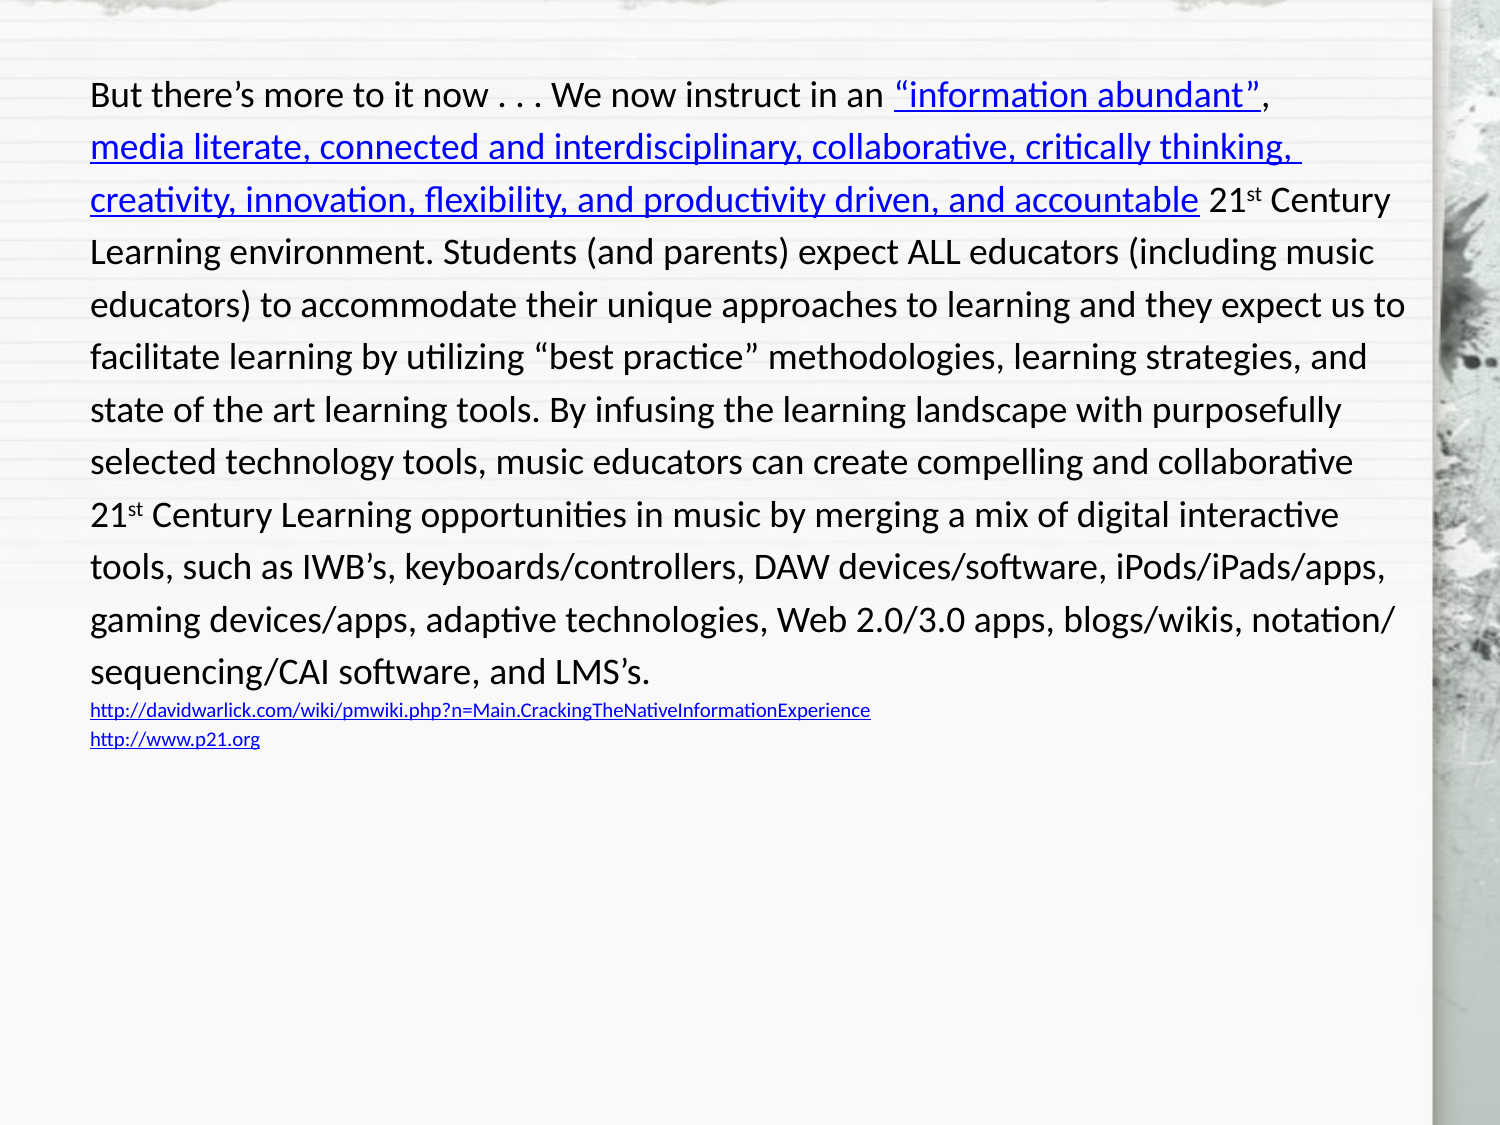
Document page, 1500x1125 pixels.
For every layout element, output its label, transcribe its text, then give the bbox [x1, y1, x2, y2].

picture [0, 0, 1500, 1125]
list But there’s more to it now . . . We now instruct in an “information abundant”, media literate, connected and interdisciplinary, collaborative, critically thinking, creativity, innovation, flexibility, and productivity driven, and accountable 21st Century Learning environment. Students (and parents) expect ALL educators (including music educators) to accommodate their unique approaches to learning and they expect us to facilitate learning by utilizing “best practice” methodologies, learning strategies, and state of the art learning tools. By infusing the learning landscape with purposefully selected technology tools, music educators can create compelling and collaborative 21st Century Learning opportunities in music by merging a mix of digital interactive tools, such as IWB’s, keyboards/controllers, DAW devices/software, iPods/iPads/apps, gaming devices/apps, adaptive technologies, Web 2.0/3.0 apps, blogs/wikis, notation/ sequencing/CAI software, and LMS’s. http://davidwarlick.com/wiki/pmwiki.php?n=Main.CrackingTheNativeInformationExperience http://www.p21.org [75, 62, 1425, 1059]
